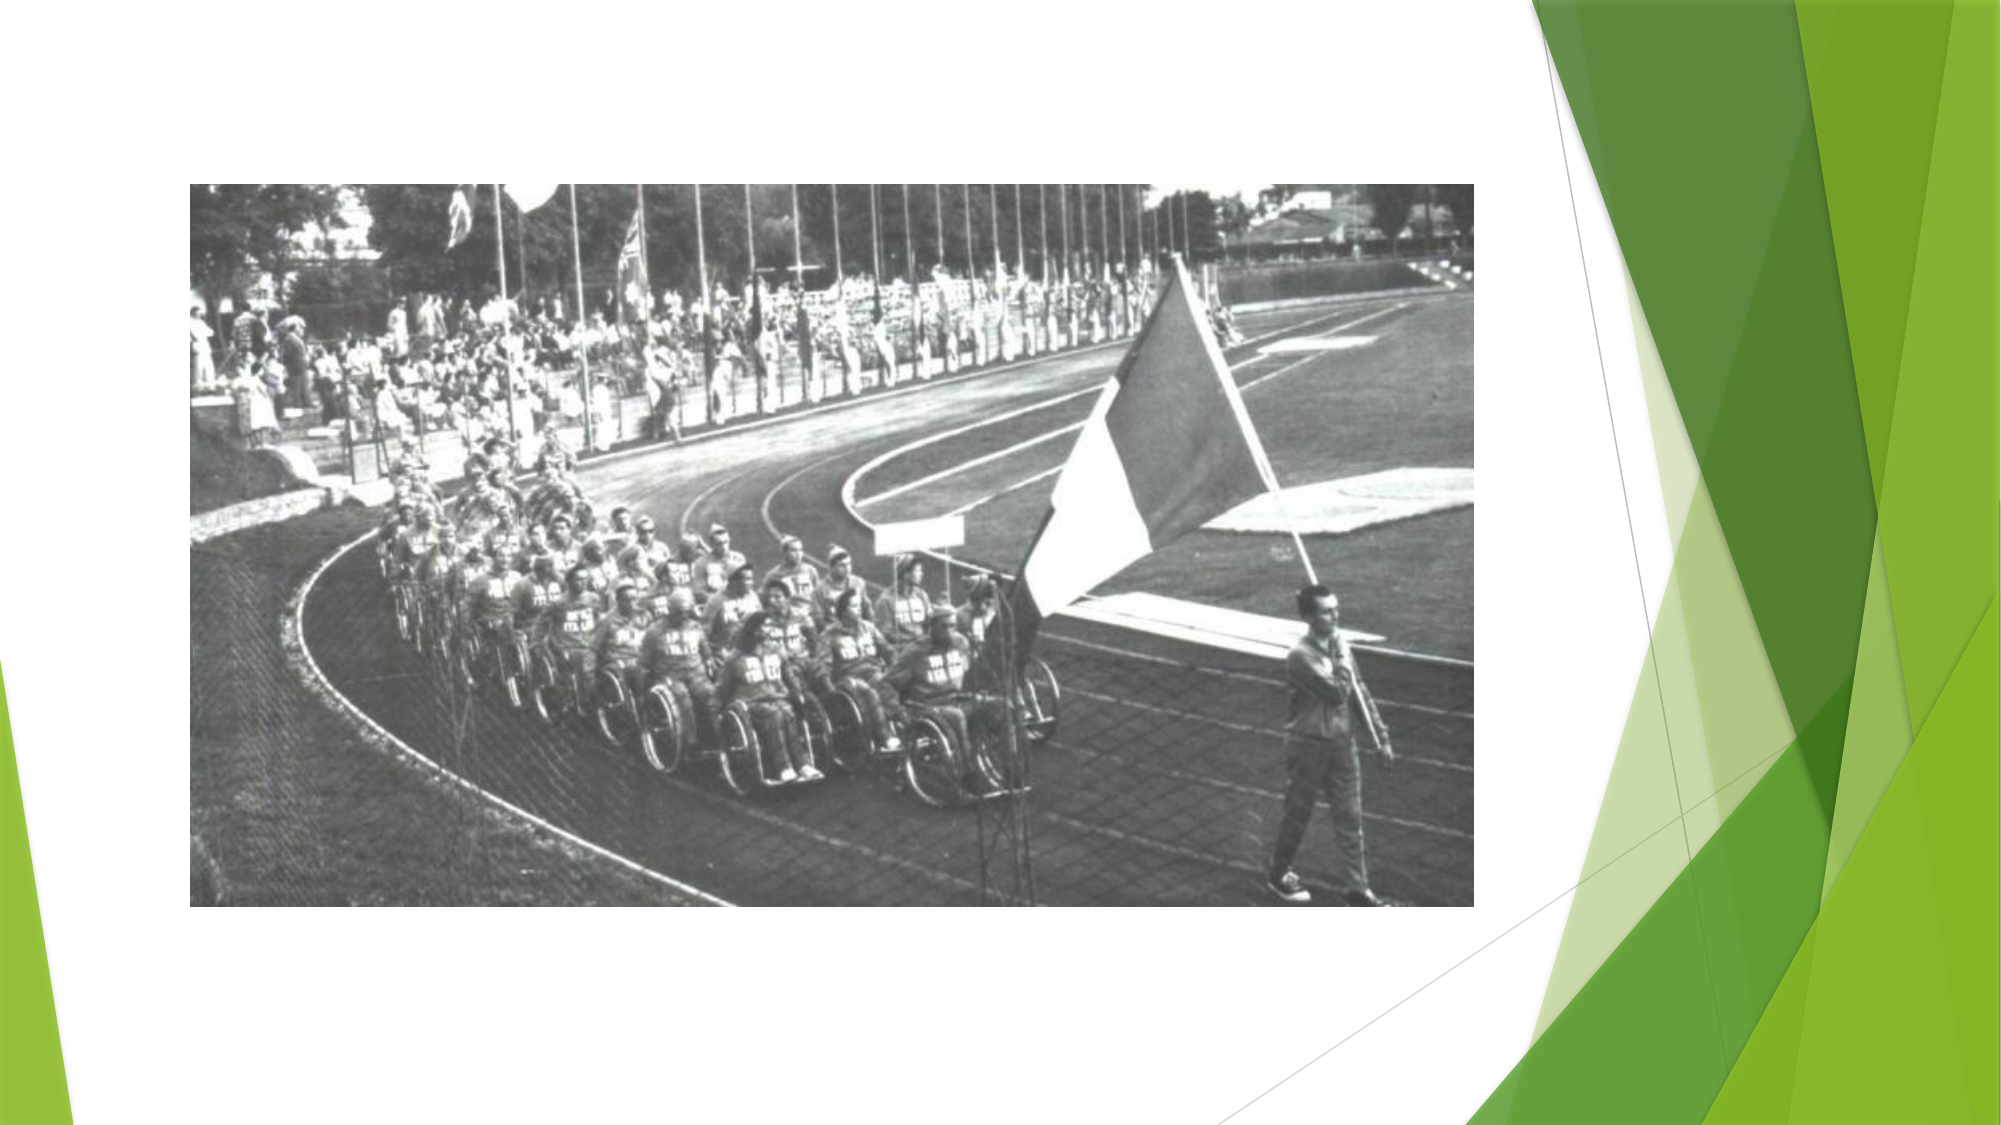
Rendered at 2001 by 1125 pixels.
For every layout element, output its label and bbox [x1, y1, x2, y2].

picture [189, 184, 1474, 907]
